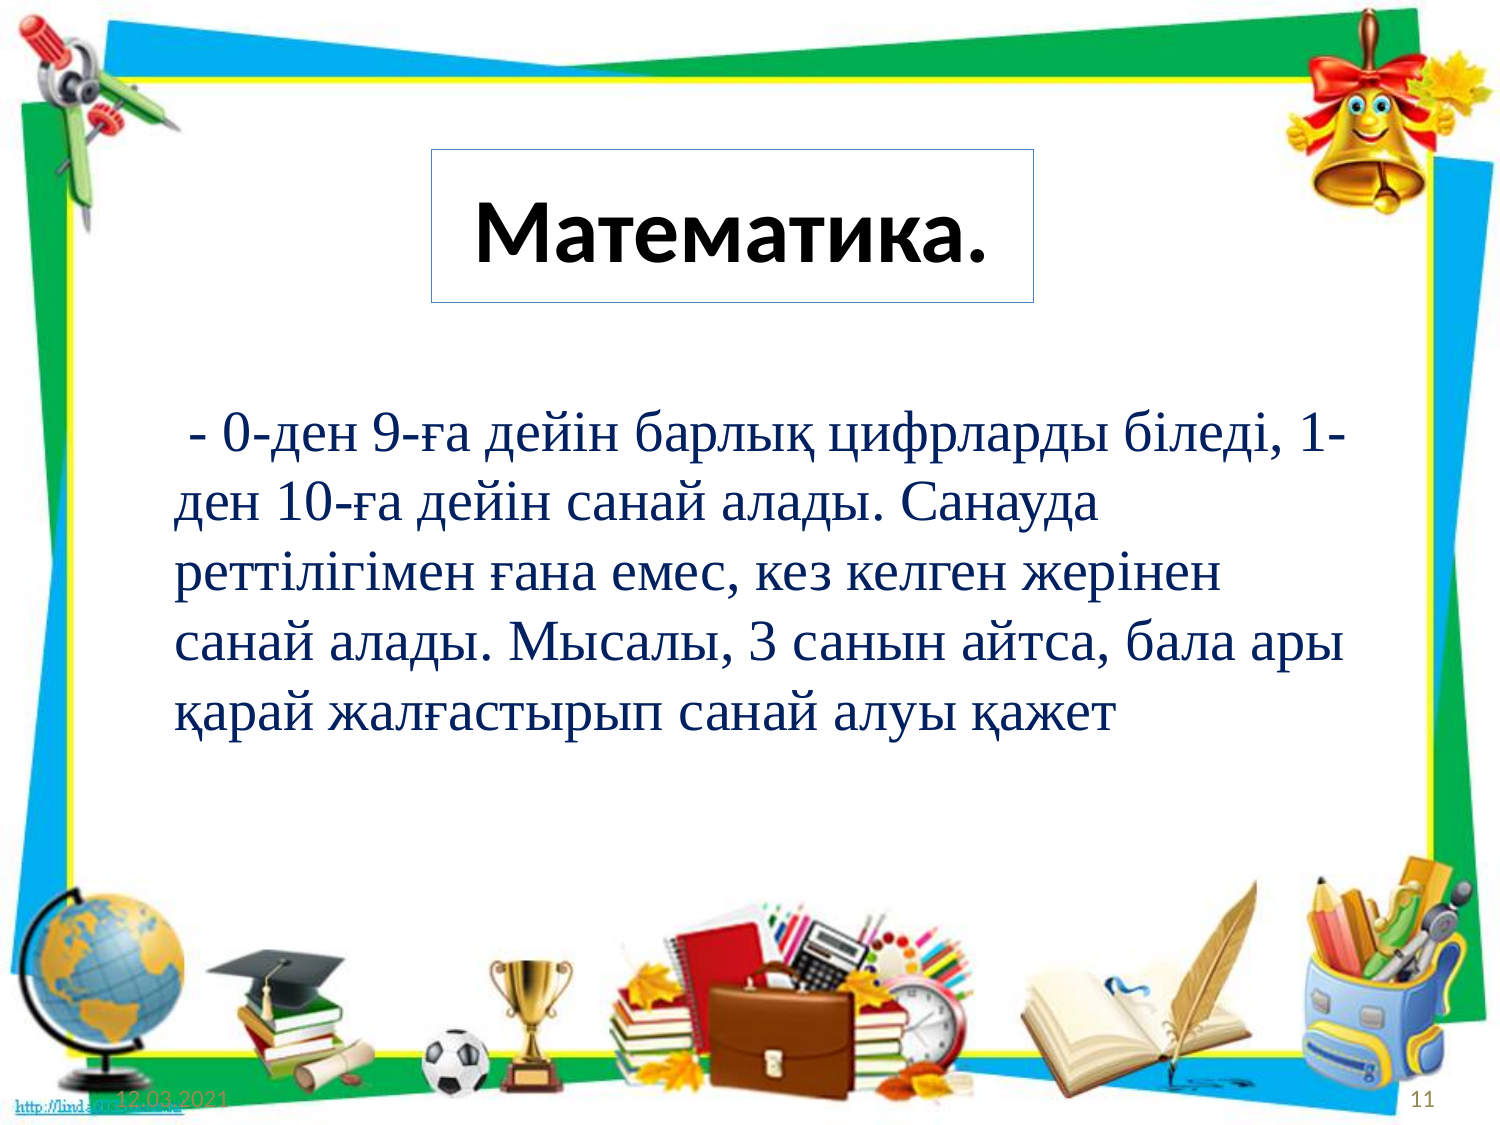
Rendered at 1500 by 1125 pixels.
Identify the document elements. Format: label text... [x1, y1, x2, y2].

picture [0, 0, 1500, 1125]
list - 0-ден 9-ға дейін барлық цифрларды біледі, 1-ден 10-ға дейін санай алады. Санауда реттілігімен ғана емес, кез келген жерінен санай алады. Мысалы, 3 санын айтса, бала ары қарай жалғастырып санай алуы қажет [159, 385, 1365, 799]
title Математика. [431, 149, 1034, 303]
